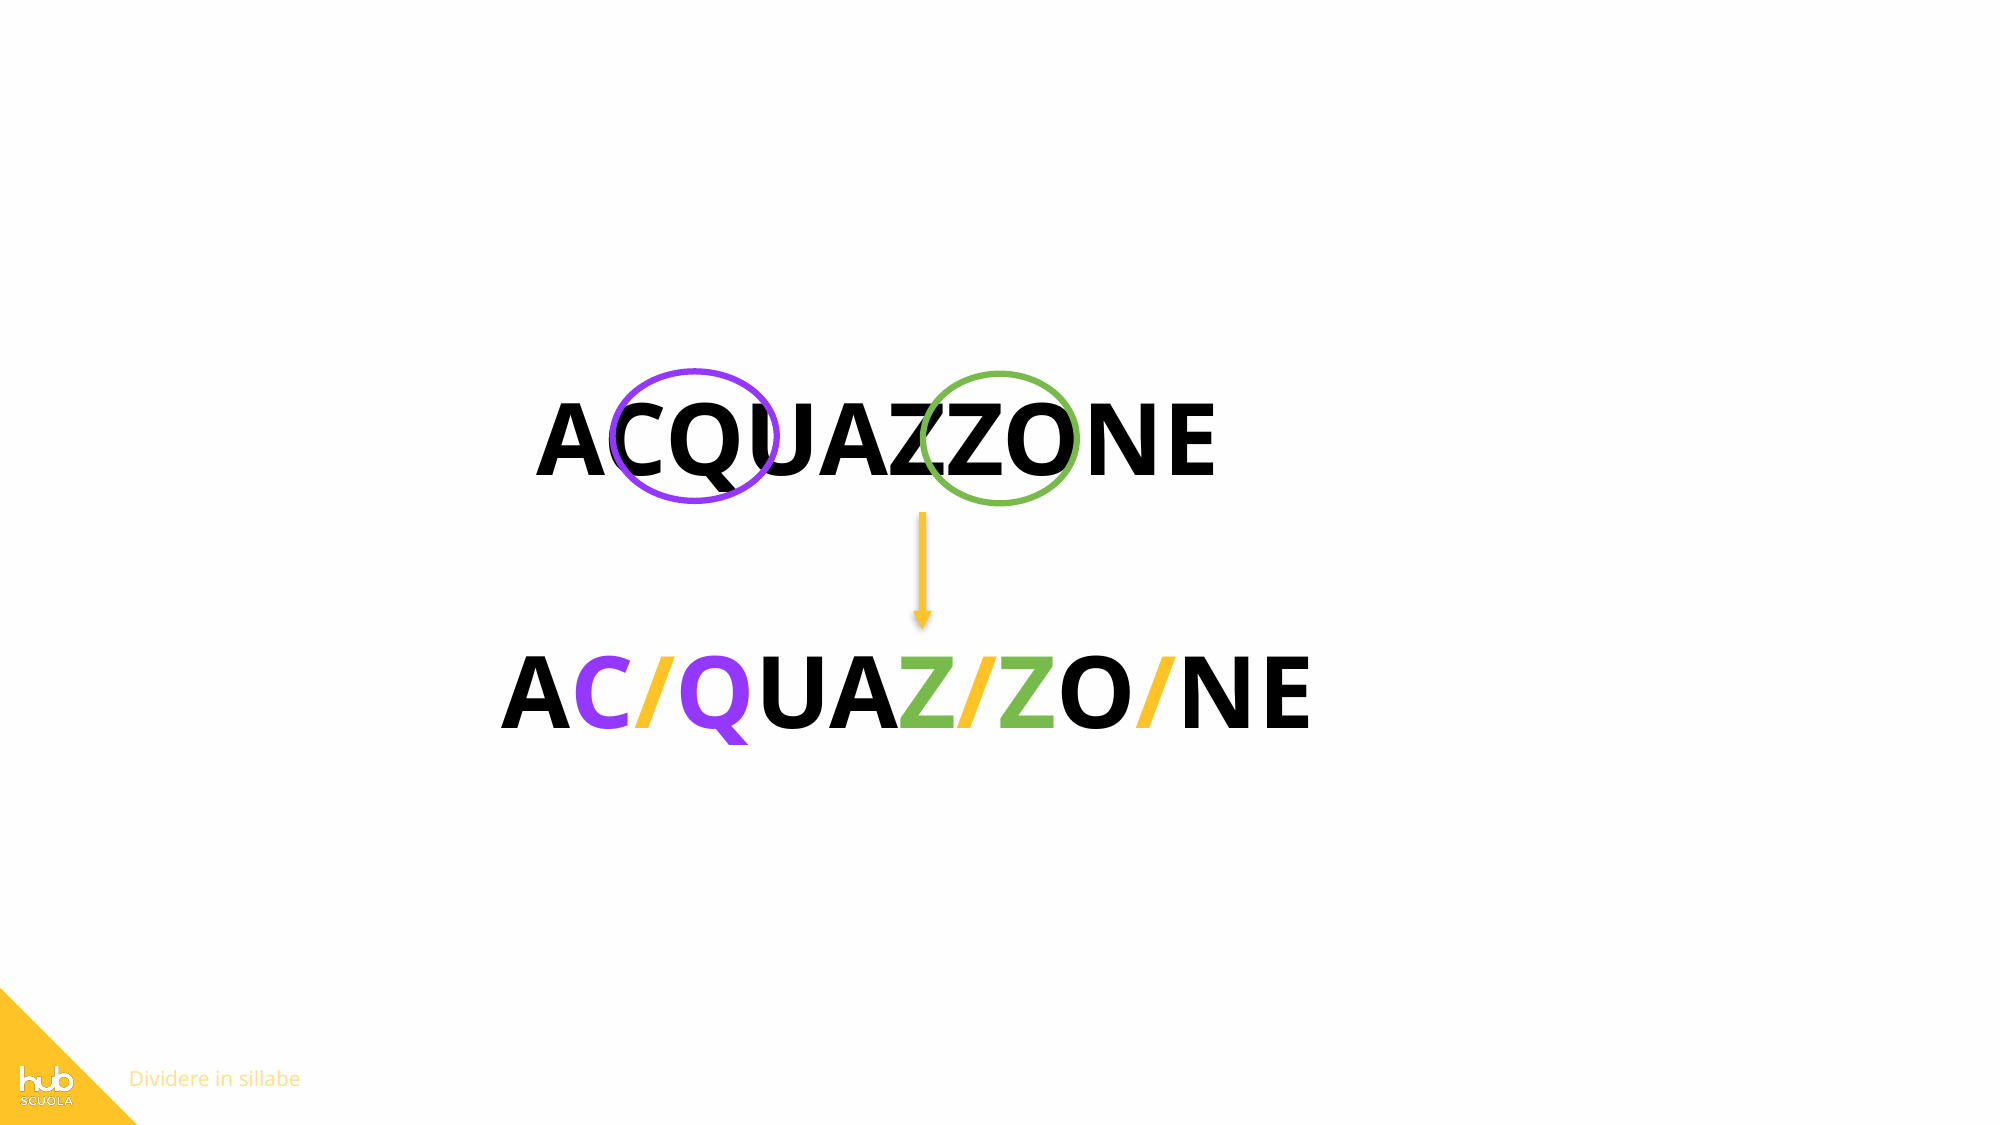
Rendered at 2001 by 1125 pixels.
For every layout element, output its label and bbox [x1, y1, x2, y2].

picture [20, 1066, 74, 1106]
text_box [494, 368, 1489, 757]
